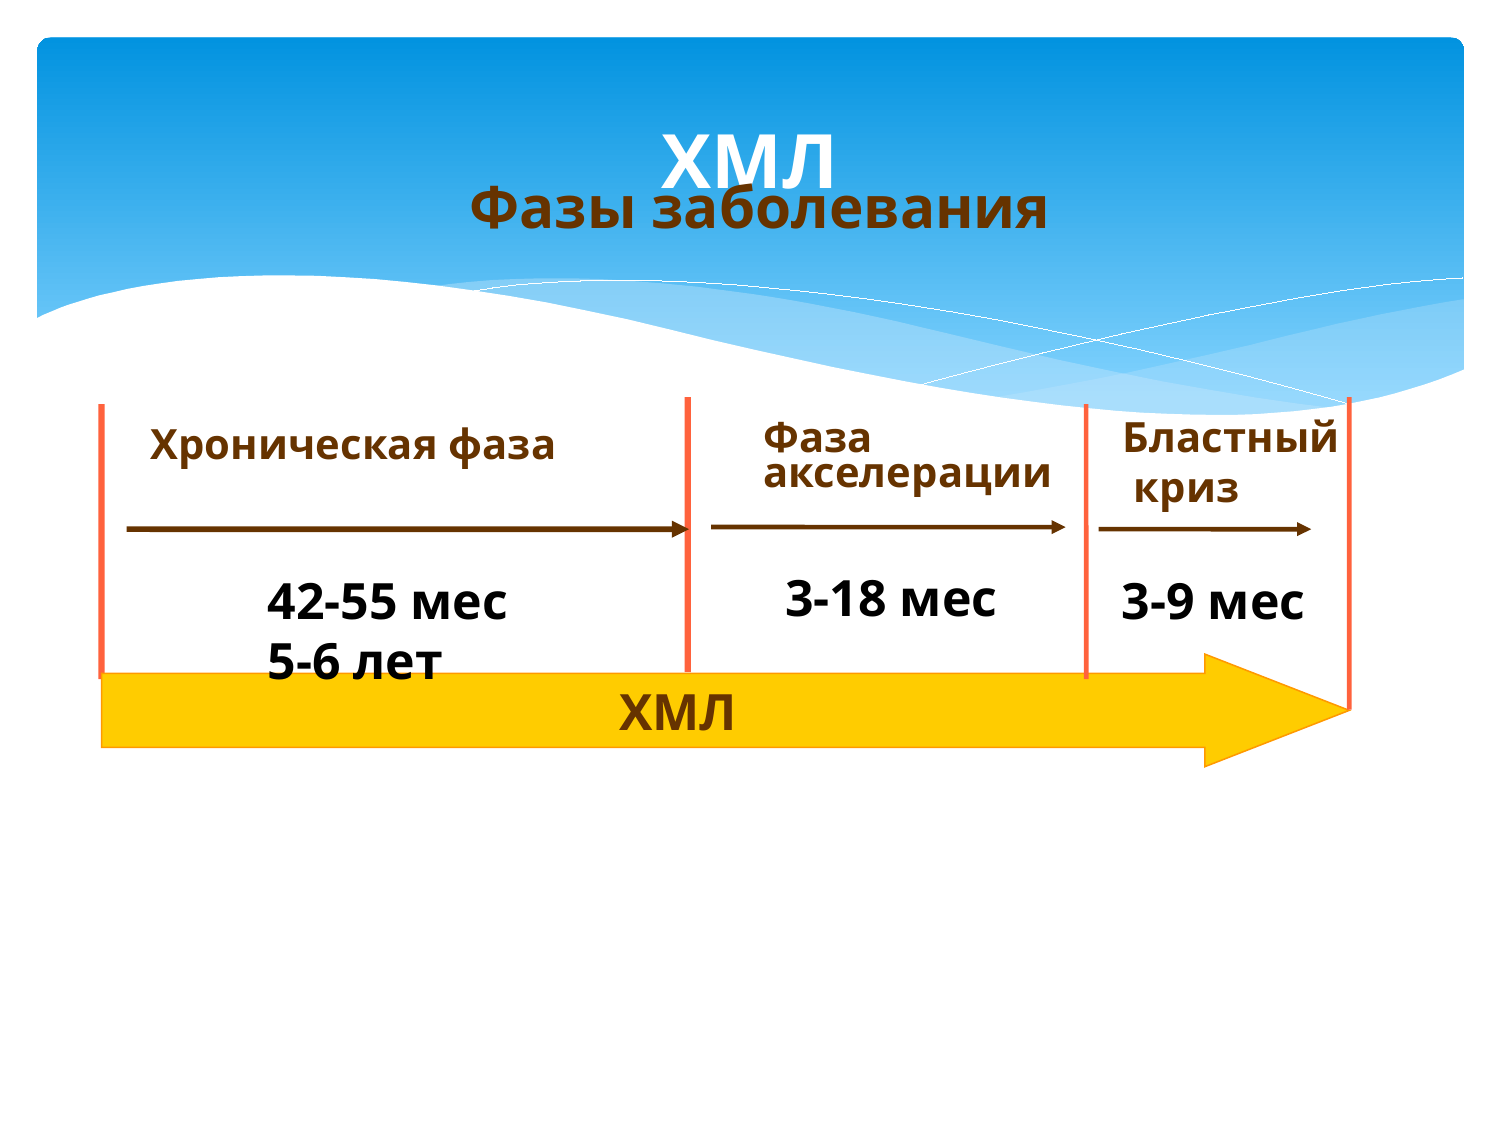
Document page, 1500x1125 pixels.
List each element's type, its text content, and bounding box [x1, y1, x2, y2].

text_box 3-18 мес [770, 559, 1013, 635]
text_box [1098, 522, 1312, 536]
text_box [126, 522, 690, 536]
text_box Хроническая фаза [136, 410, 572, 476]
text_box Бластный криз [1108, 403, 1355, 519]
text_box Фаза акселерации [748, 417, 1068, 503]
text_box [711, 520, 1066, 534]
text_box Фазы заболевания [454, 162, 1066, 248]
text_box 42-55 мес 5-6 лет [252, 562, 537, 698]
text_box ХМЛ [101, 654, 1350, 767]
text_box 3-9 мес [1106, 562, 1321, 638]
title ХМЛ [75, 55, 1425, 261]
